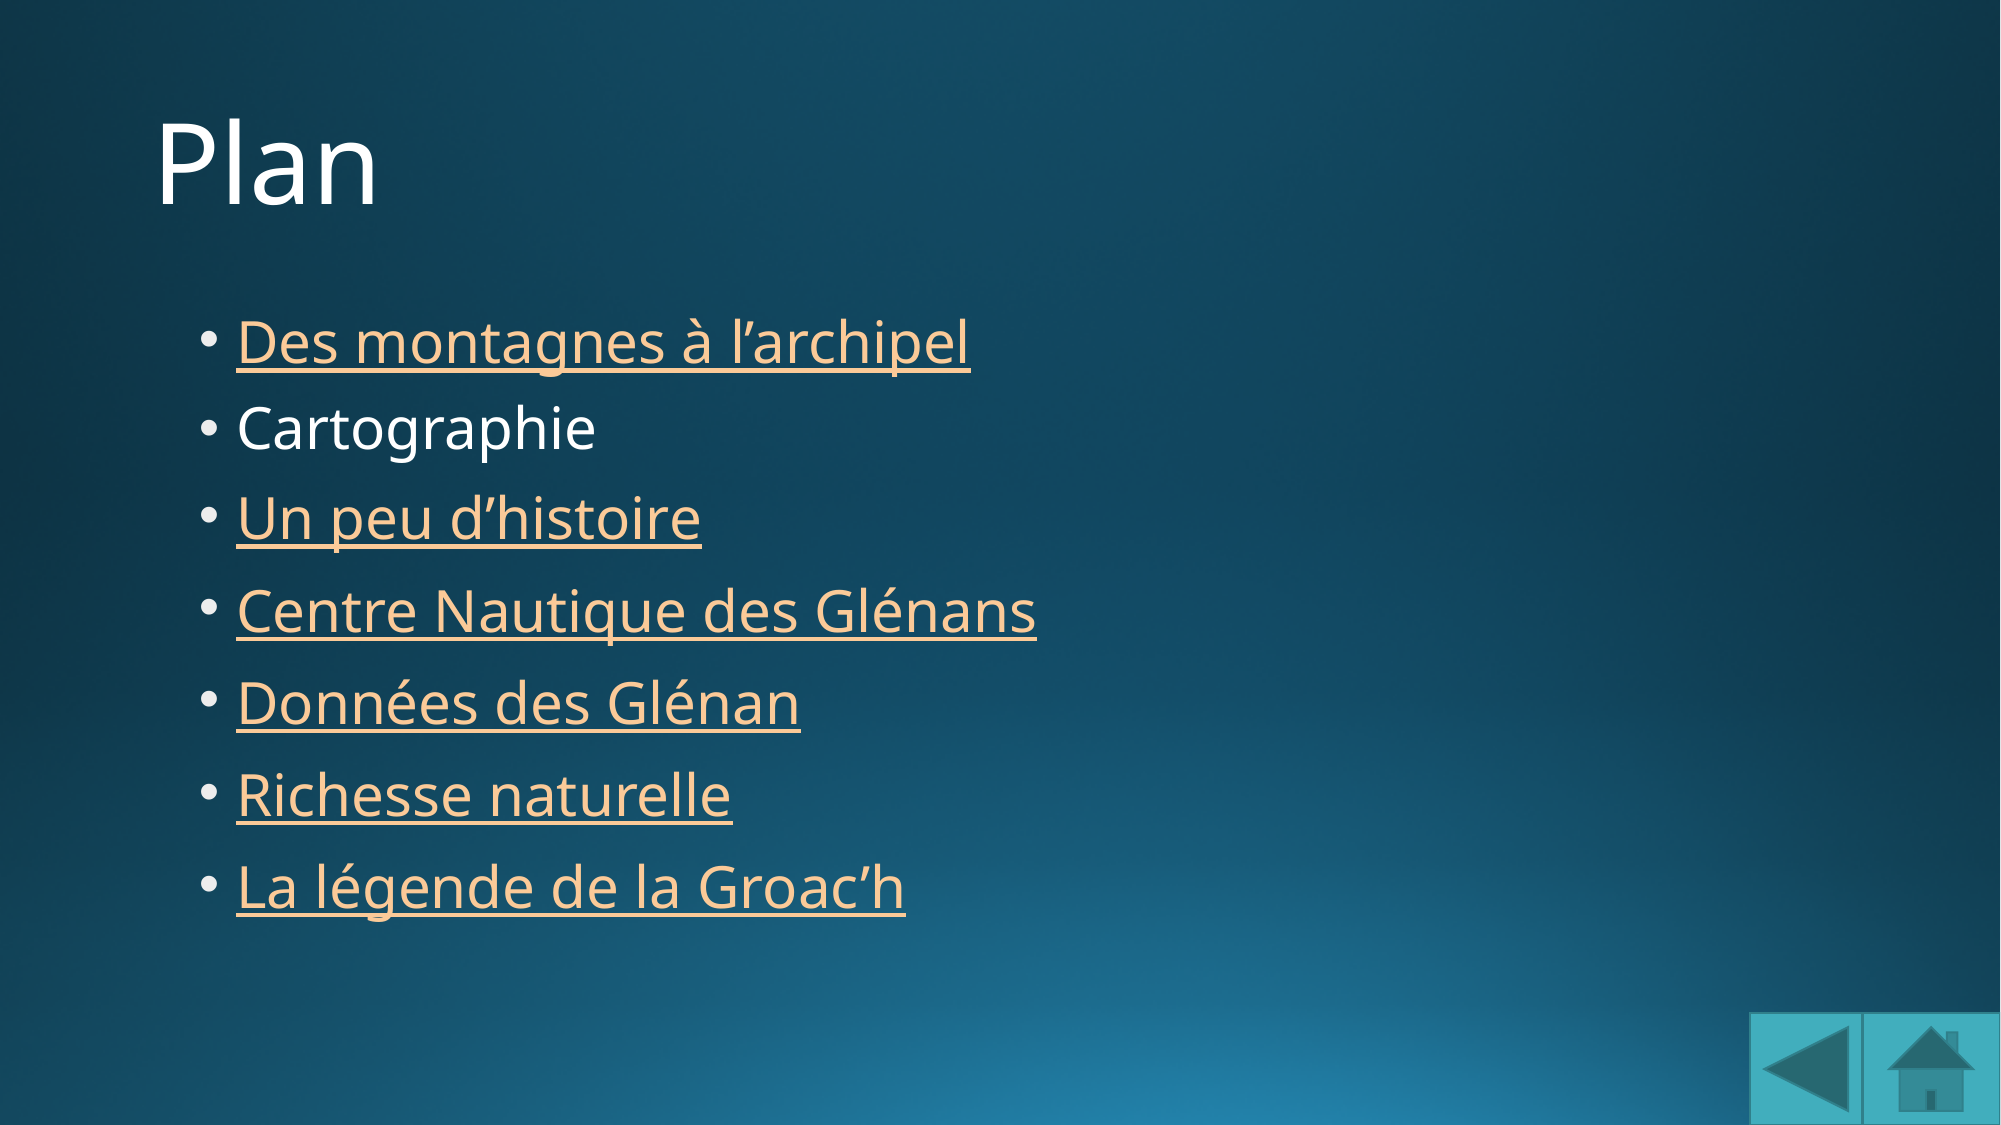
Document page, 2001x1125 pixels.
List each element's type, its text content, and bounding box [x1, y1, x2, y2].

picture [0, 0, 2001, 1125]
title Plan [137, 59, 1863, 278]
list Des montagnes à l’archipel Cartographie Un peu d’histoire Centre Nautique des Glénans Données des Glénan Richesse naturelle La légende de la Groac’h [183, 299, 1863, 1014]
